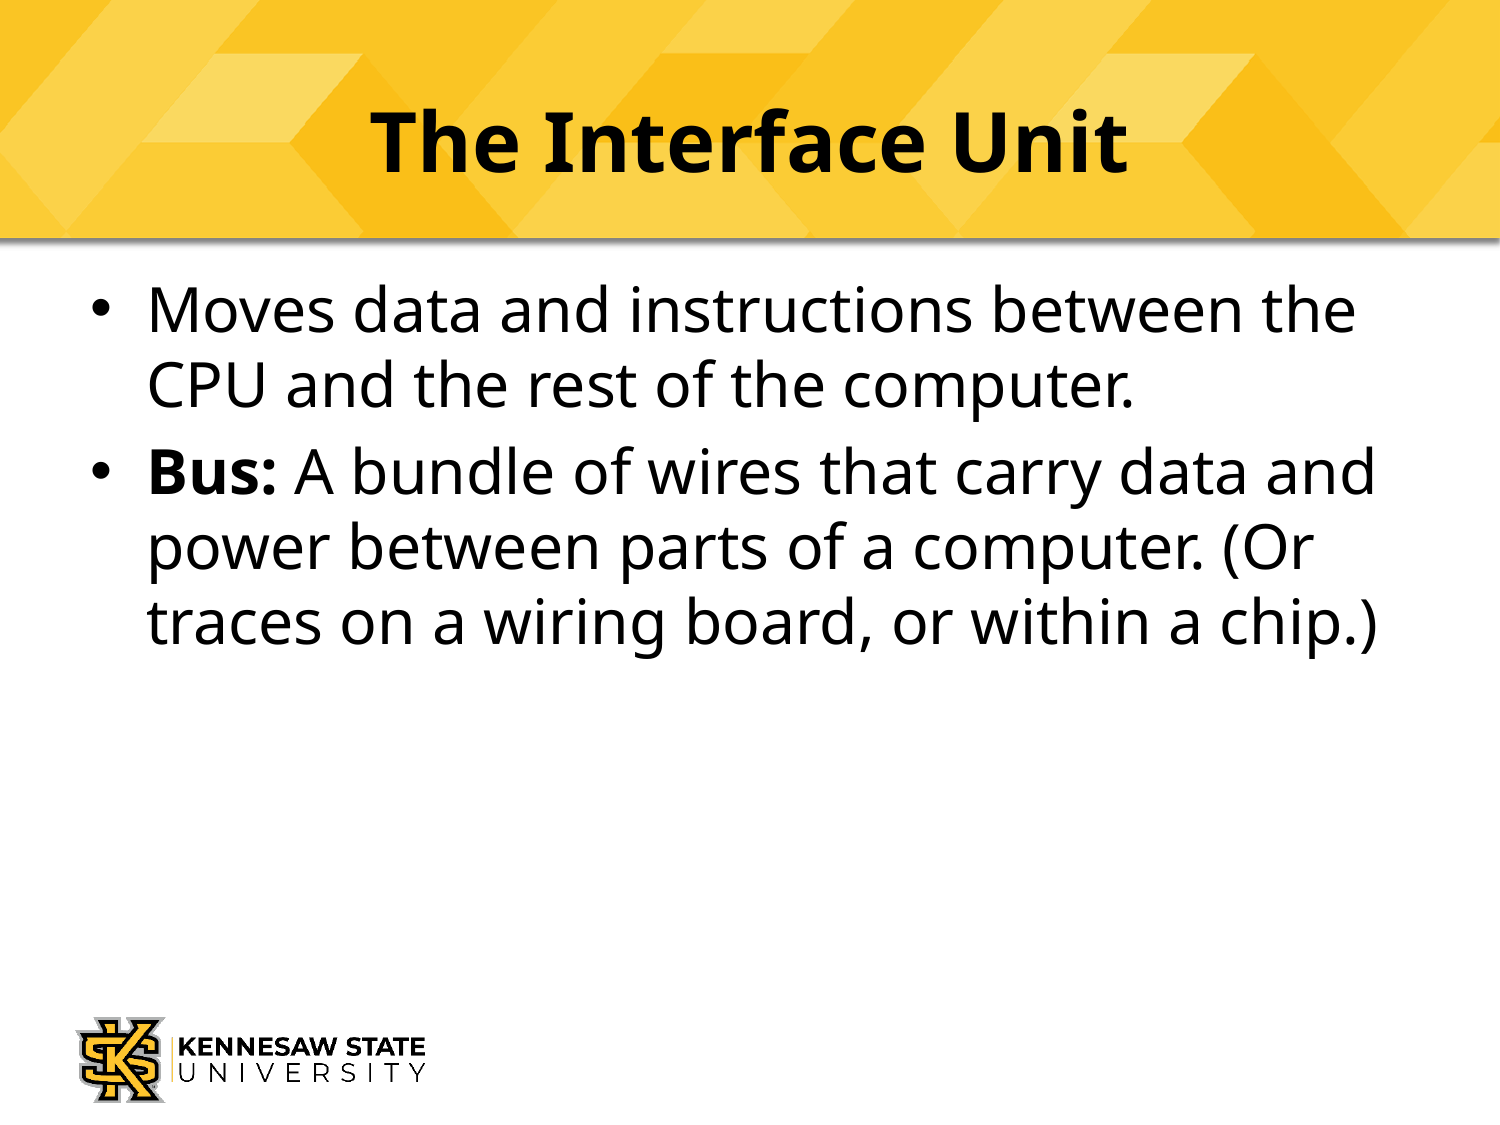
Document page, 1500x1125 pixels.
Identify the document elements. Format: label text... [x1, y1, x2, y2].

title The Interface Unit [75, 45, 1425, 233]
picture [0, 0, 1500, 251]
list Moves data and instructions between the CPU and the rest of the computer. Bus: A bundle of wires that carry data and power between parts of a computer. (Or traces on a wiring board, or within a chip.) [75, 262, 1425, 1005]
picture [75, 1017, 425, 1103]
